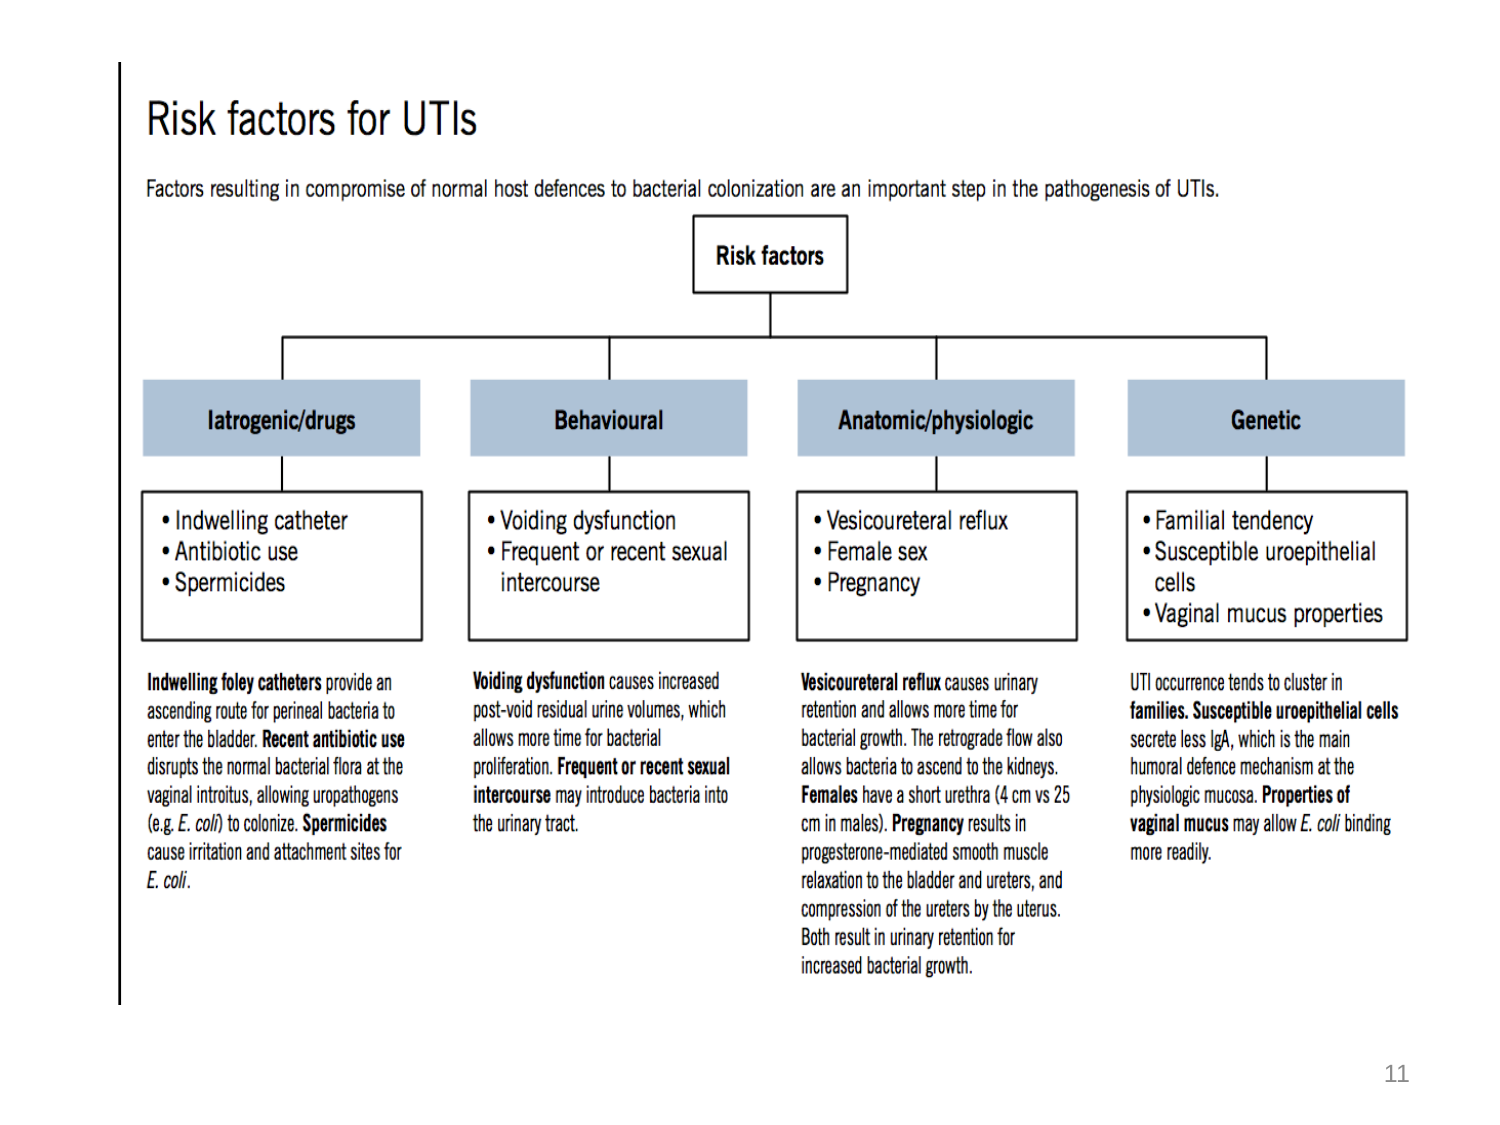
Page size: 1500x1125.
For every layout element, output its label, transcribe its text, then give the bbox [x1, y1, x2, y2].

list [117, 62, 1430, 1006]
slide_number 11 [1074, 1042, 1425, 1103]
